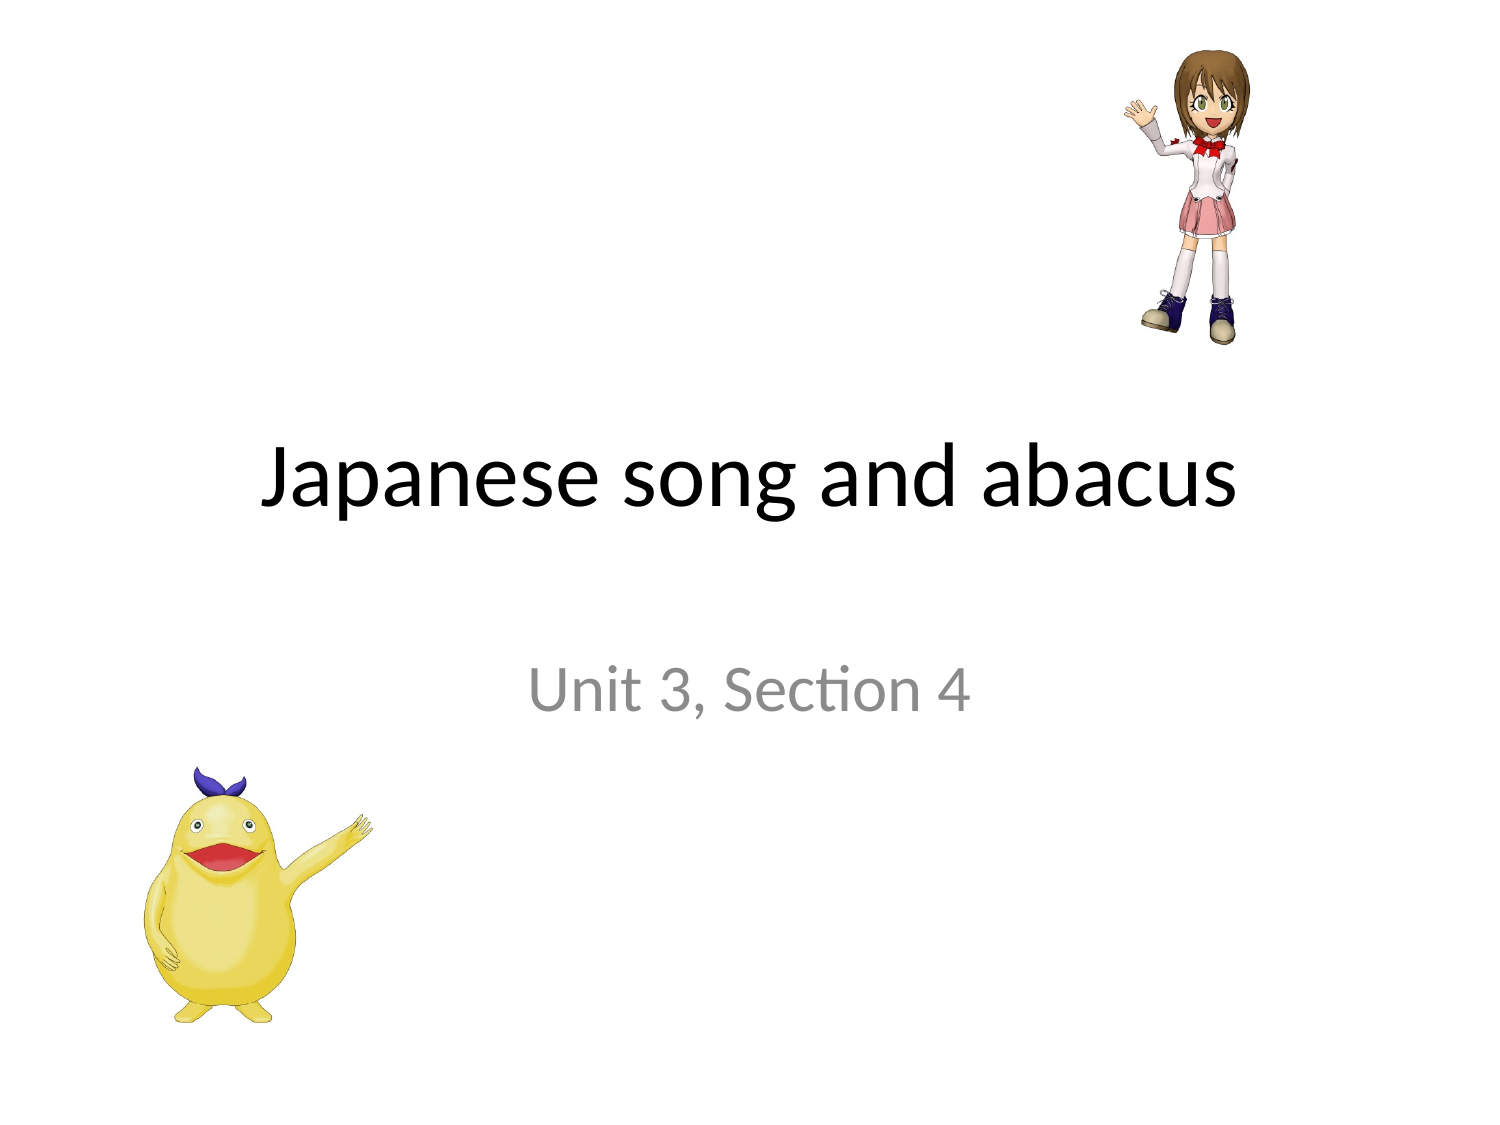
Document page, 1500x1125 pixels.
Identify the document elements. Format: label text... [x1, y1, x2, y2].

subtitle Unit 3, Section 4 [225, 637, 1275, 925]
picture [11, 751, 438, 1036]
title Japanese song and abacus [112, 349, 1388, 591]
picture [950, 18, 1448, 351]
